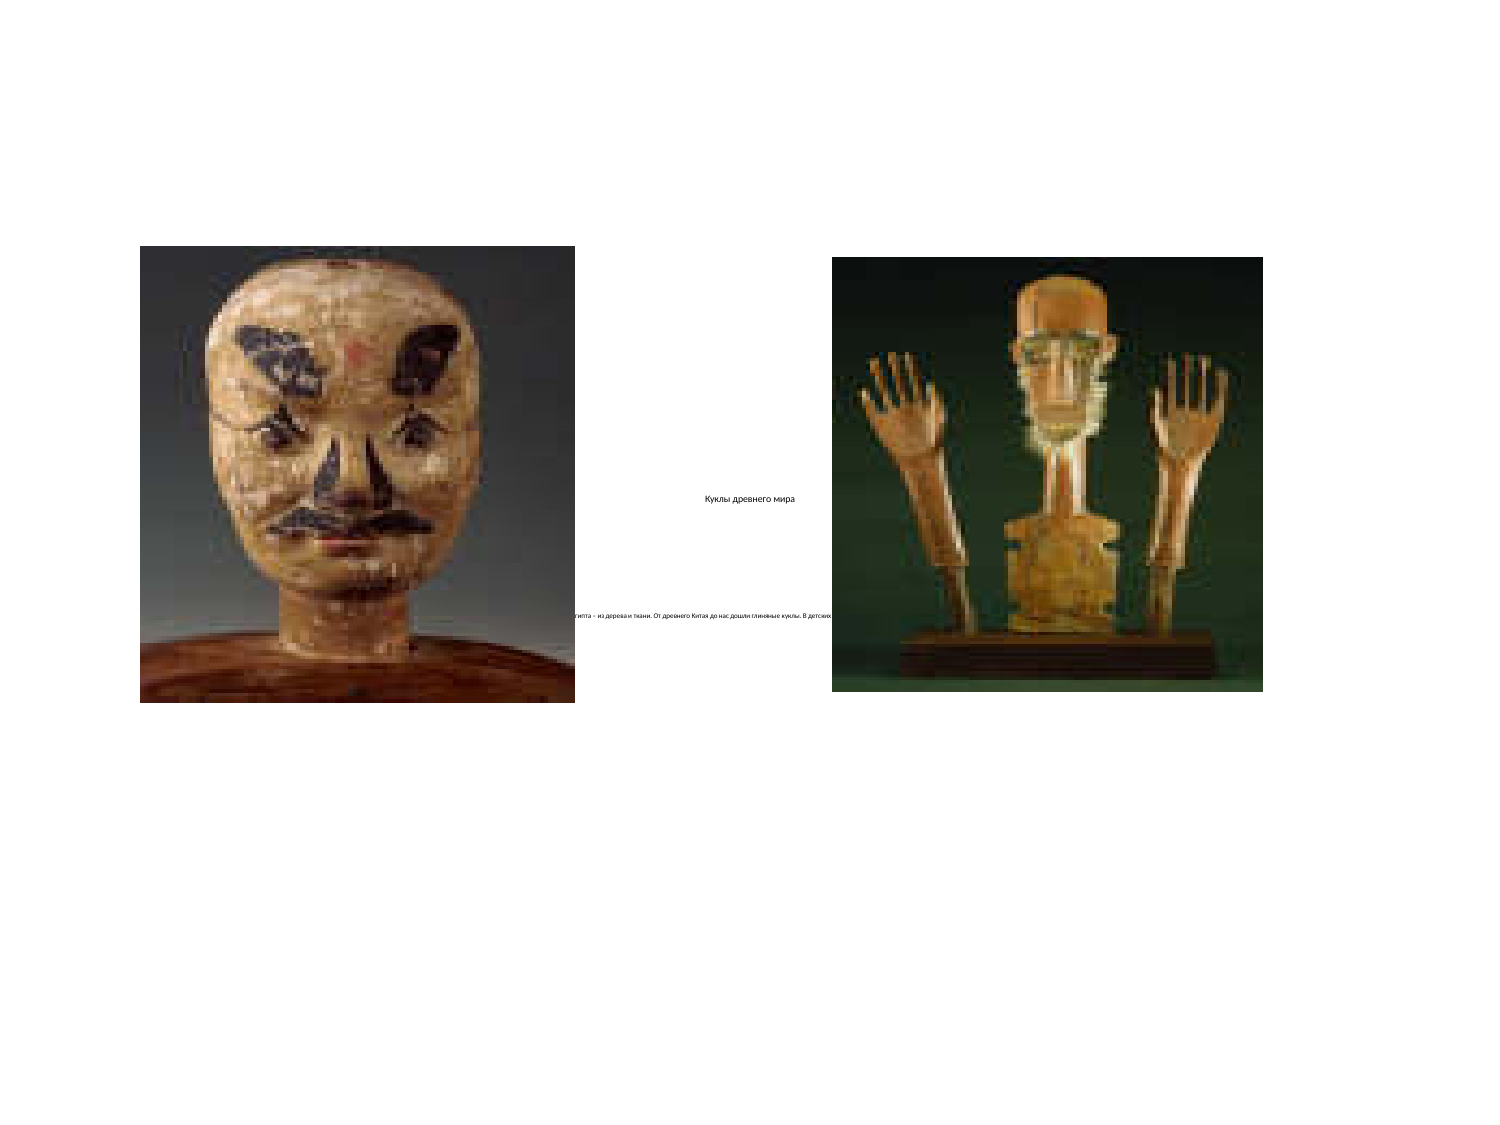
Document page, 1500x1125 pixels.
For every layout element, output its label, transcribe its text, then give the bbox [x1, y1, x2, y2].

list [831, 257, 1264, 692]
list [140, 245, 575, 704]
title Куклы древнего мира По материалам археологических исследований и литературным источникам известны куклы древнего Египта – из дерева и ткани. От древнего Китая до нас дошли глиняные куклы. В детских погребениях античной эпохи обнаружены куклы из слоновой кости. В Афинах были распространены примитивные деревянные куклы. [75, 58, 1425, 1067]
